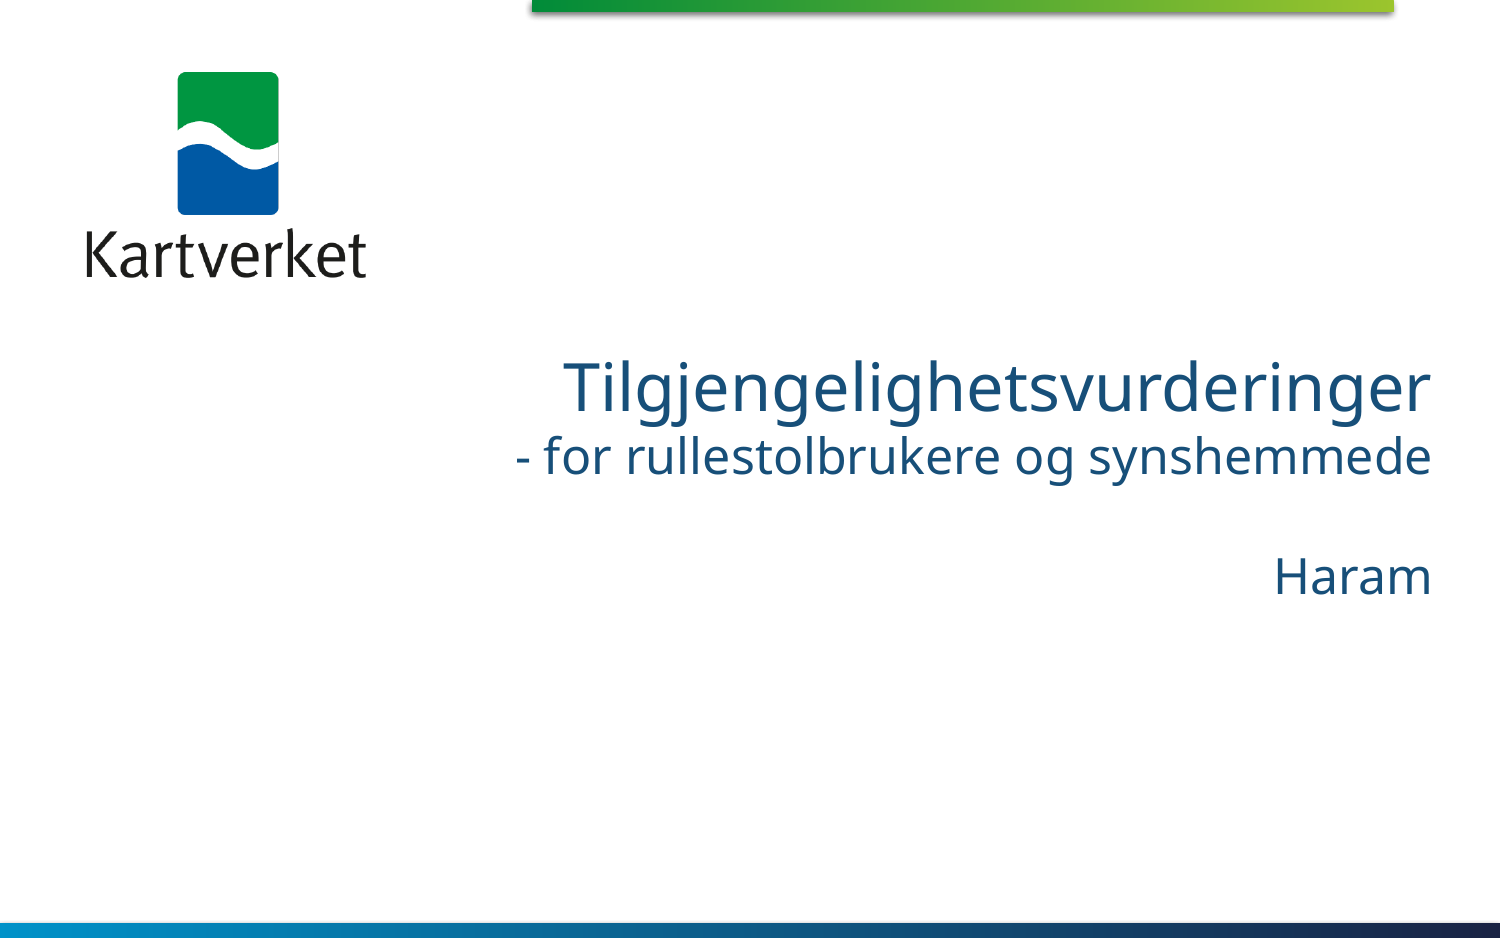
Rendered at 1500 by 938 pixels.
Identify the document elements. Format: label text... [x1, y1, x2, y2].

text_box Tilgjengelighetsvurderinger - for rullestolbrukere og synshemmede Haram [66, 337, 1449, 613]
